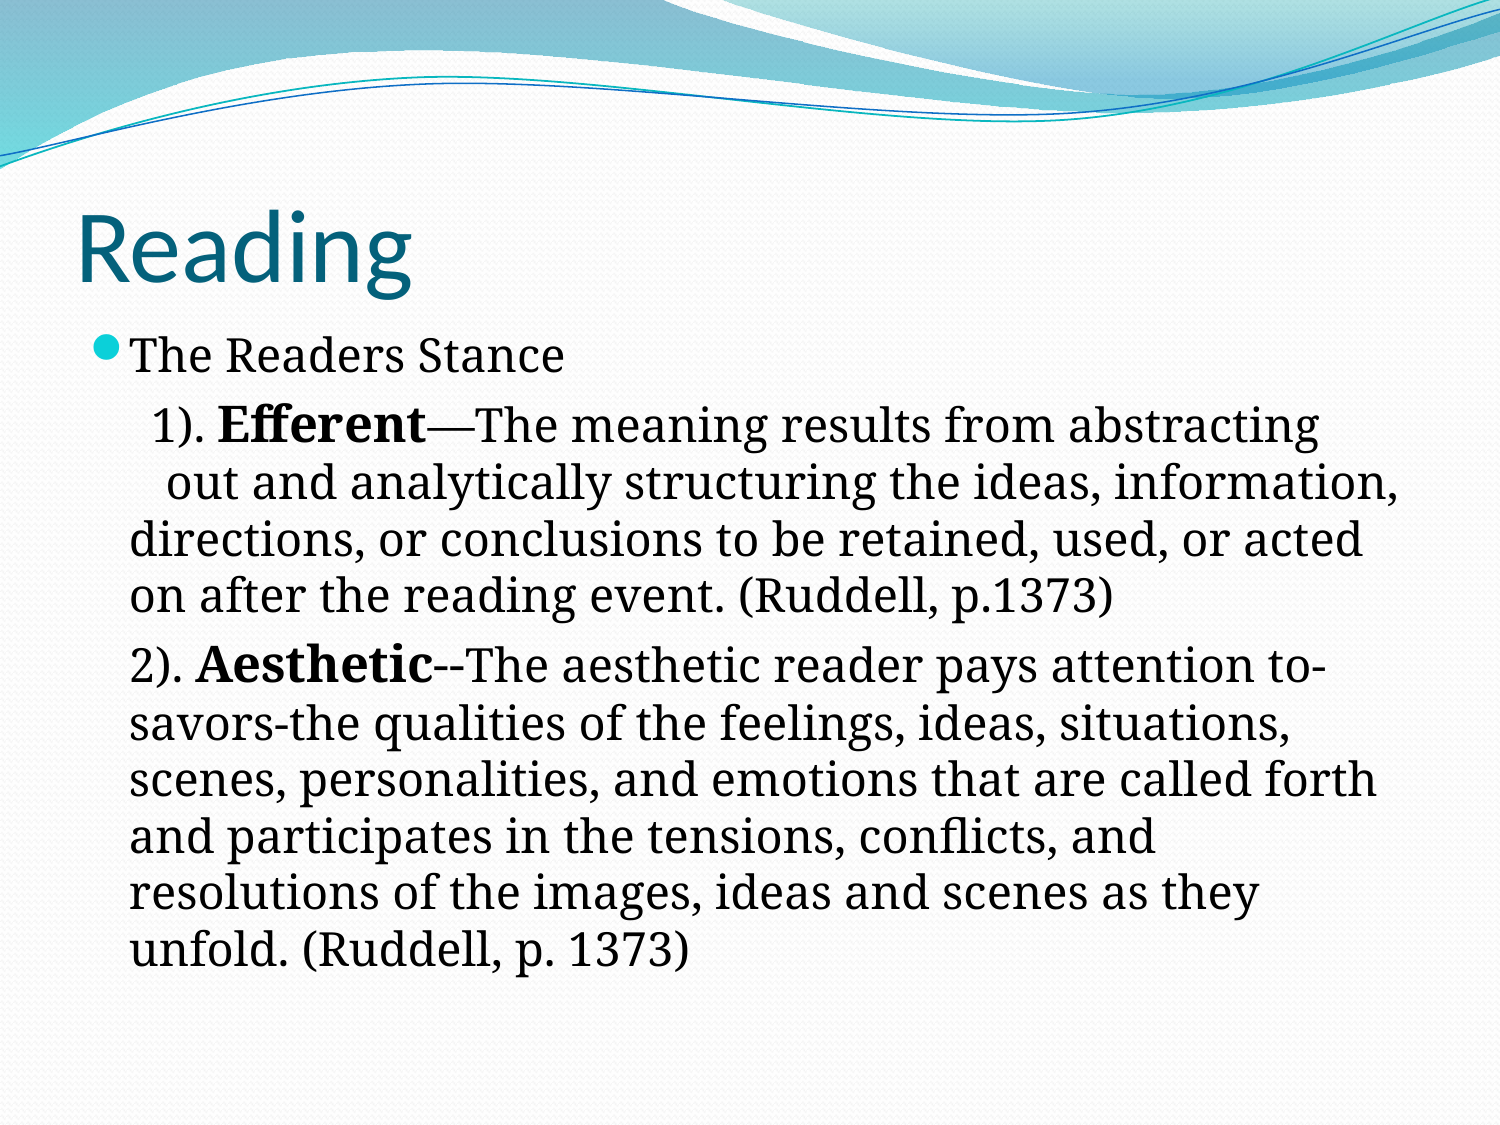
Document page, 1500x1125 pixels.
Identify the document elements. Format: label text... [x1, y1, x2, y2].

title Reading [75, 115, 1425, 303]
list The Readers Stance 1). Efferent—The meaning results from abstracting out and analytically structuring the ideas, information, directions, or conclusions to be retained, used, or acted on after the reading event. (Ruddell, p.1373) 2). Aesthetic--The aesthetic reader pays attention to-savors-the qualities of the feelings, ideas, situations, scenes, personalities, and emotions that are called forth and participates in the tensions, conflicts, and resolutions of the images, ideas and scenes as they unfold. (Ruddell, p. 1373) [75, 317, 1425, 1038]
